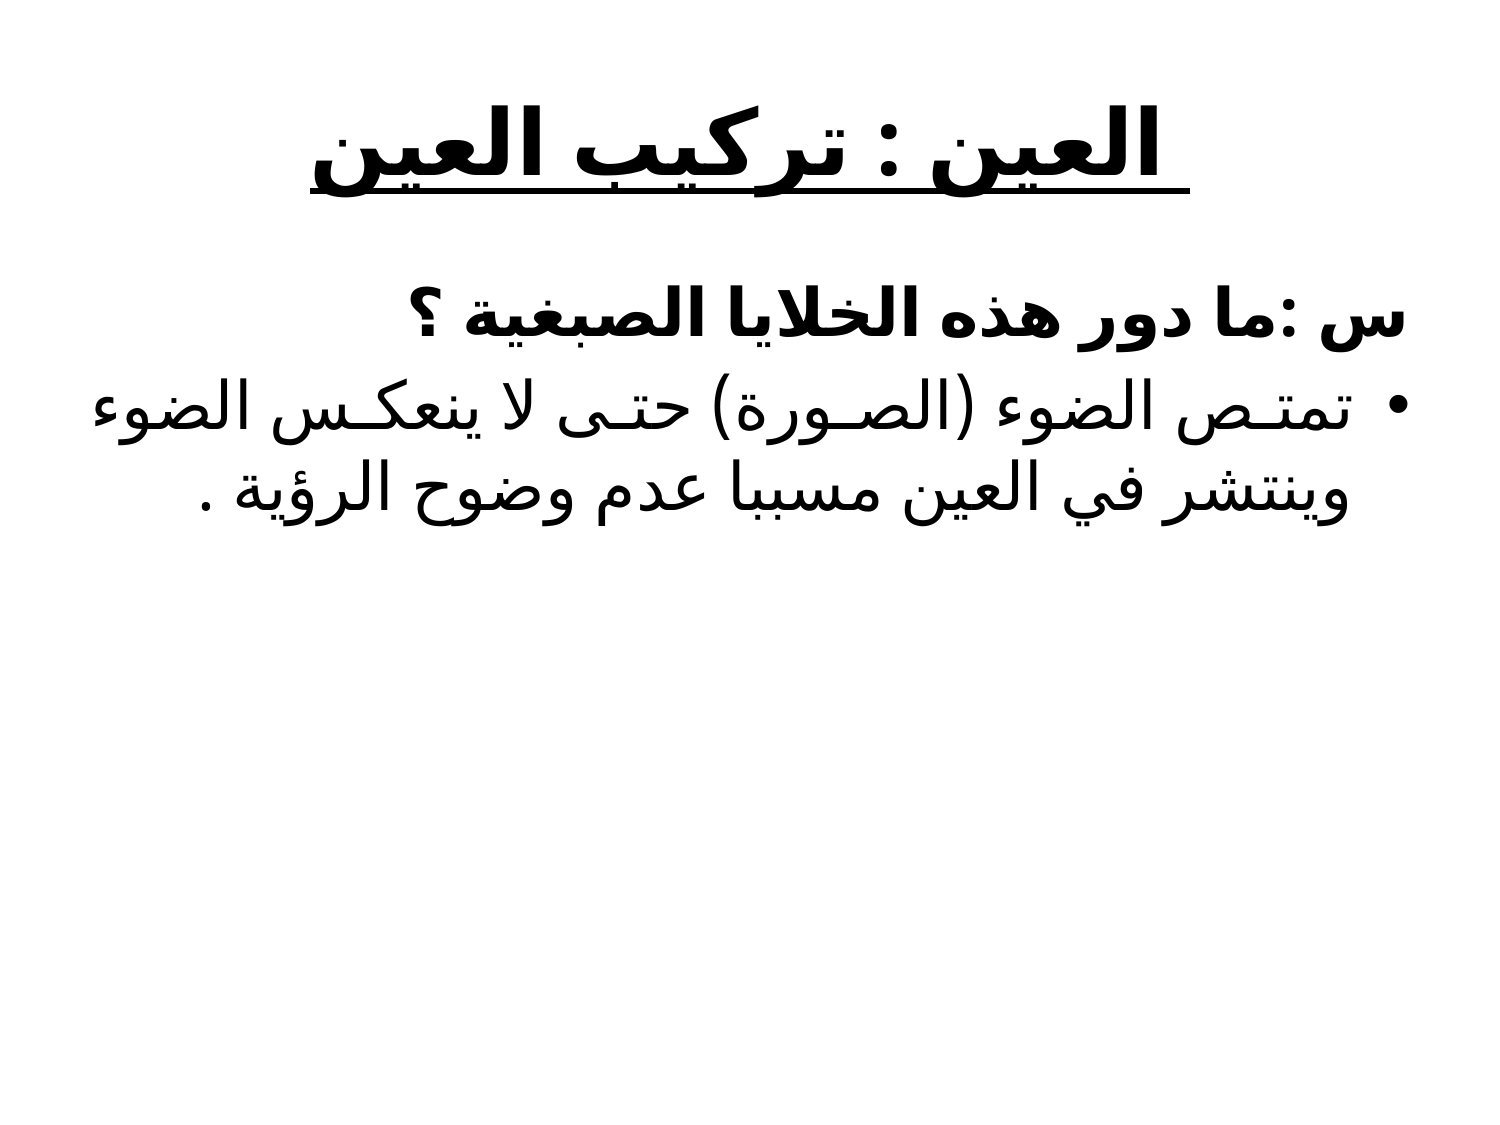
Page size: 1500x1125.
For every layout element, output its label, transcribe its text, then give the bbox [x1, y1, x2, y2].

list س :ما دور هذه الخلايا الصبغية ؟ تمتص الضوء (الصورة) حتى لا ينعكس الضوء وينتشر في العين مسببا عدم وضوح الرؤية . [75, 262, 1425, 1005]
title العين : تركيب العين [75, 45, 1425, 233]
